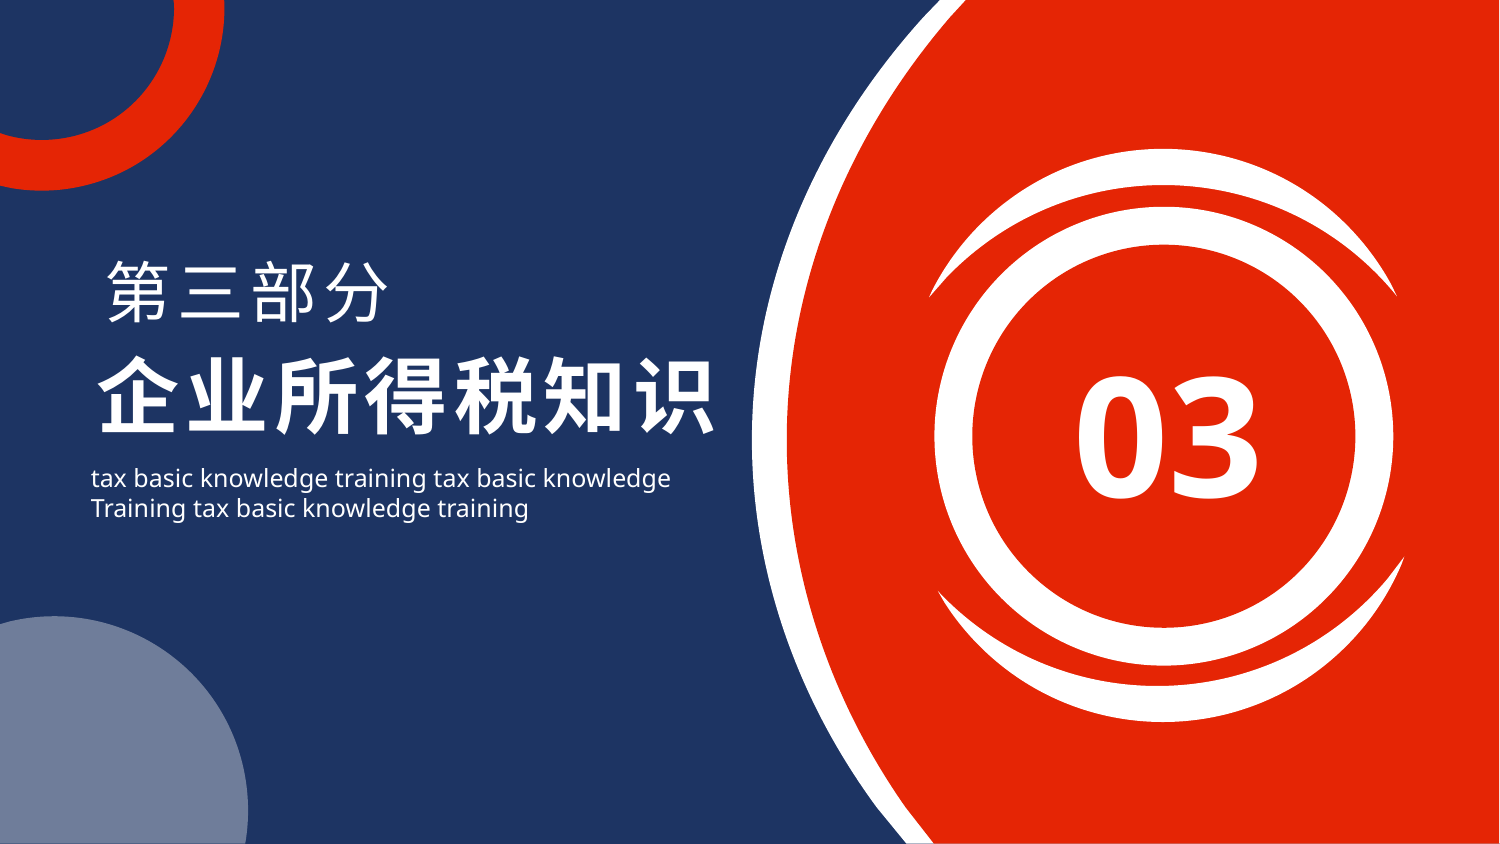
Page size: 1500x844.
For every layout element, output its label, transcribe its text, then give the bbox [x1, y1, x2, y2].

text_box [0, 616, 249, 844]
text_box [0, 0, 225, 191]
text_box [751, 0, 1500, 844]
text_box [934, 103, 1394, 767]
text_box tax basic knowledge training tax basic knowledge Training tax basic knowledge training [76, 455, 726, 531]
text_box 第三部分 [89, 243, 406, 339]
text_box 企业所得税知识 [81, 336, 732, 452]
